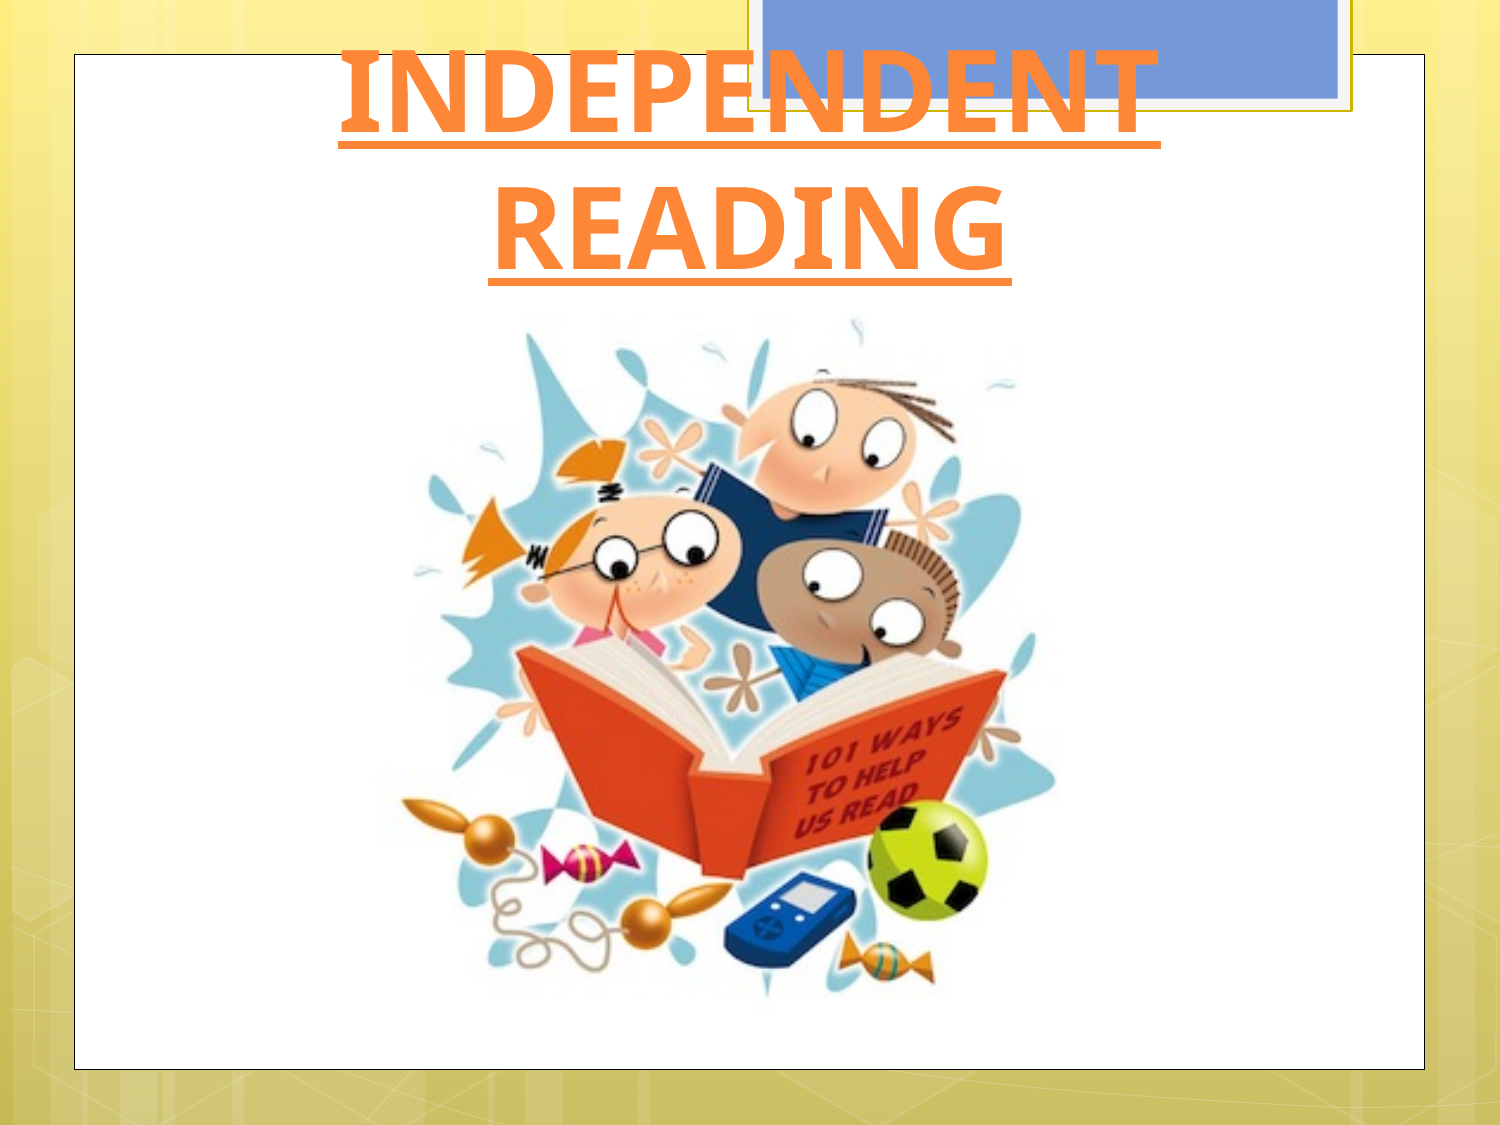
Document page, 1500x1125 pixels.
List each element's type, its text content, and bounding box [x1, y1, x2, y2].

picture [374, 312, 1088, 1019]
title INDEPENDENT READING [75, 112, 1425, 300]
